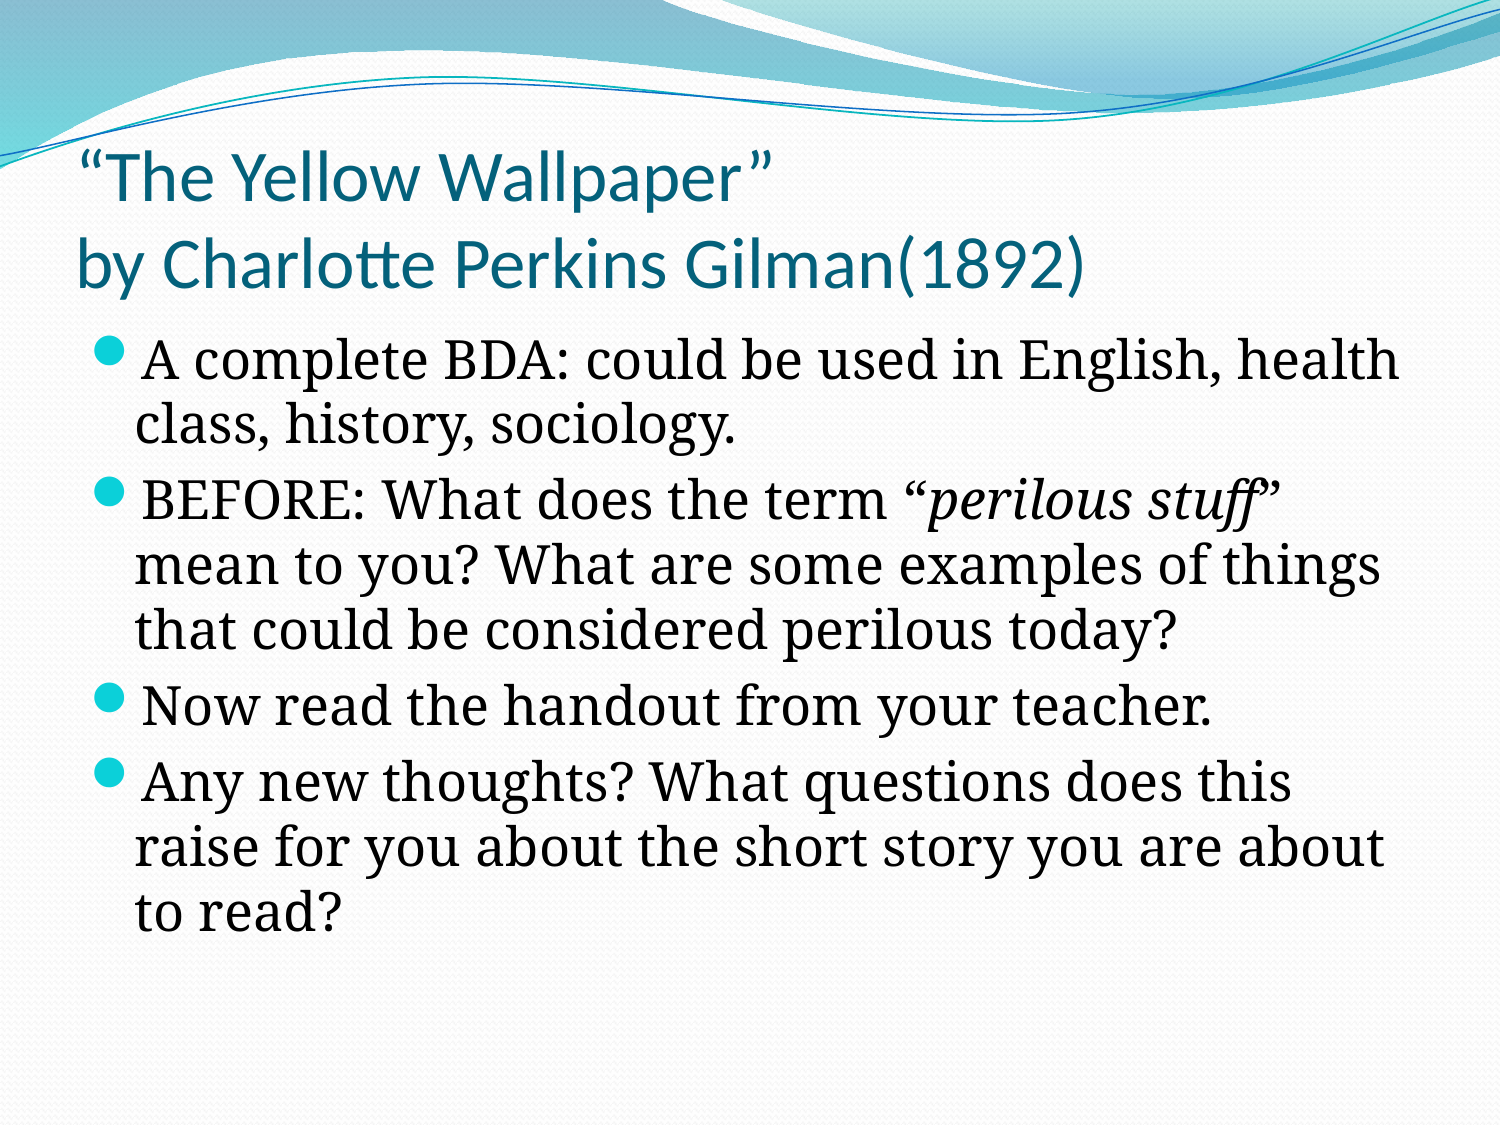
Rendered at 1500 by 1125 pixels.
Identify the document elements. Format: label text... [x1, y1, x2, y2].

list A complete BDA: could be used in English, health class, history, sociology. BEFORE: What does the term “perilous stuff” mean to you? What are some examples of things that could be considered perilous today? Now read the handout from your teacher. Any new thoughts? What questions does this raise for you about the short story you are about to read? [74, 317, 1426, 1038]
title “The Yellow Wallpaper” by Charlotte Perkins Gilman(1892) [74, 115, 1426, 304]
